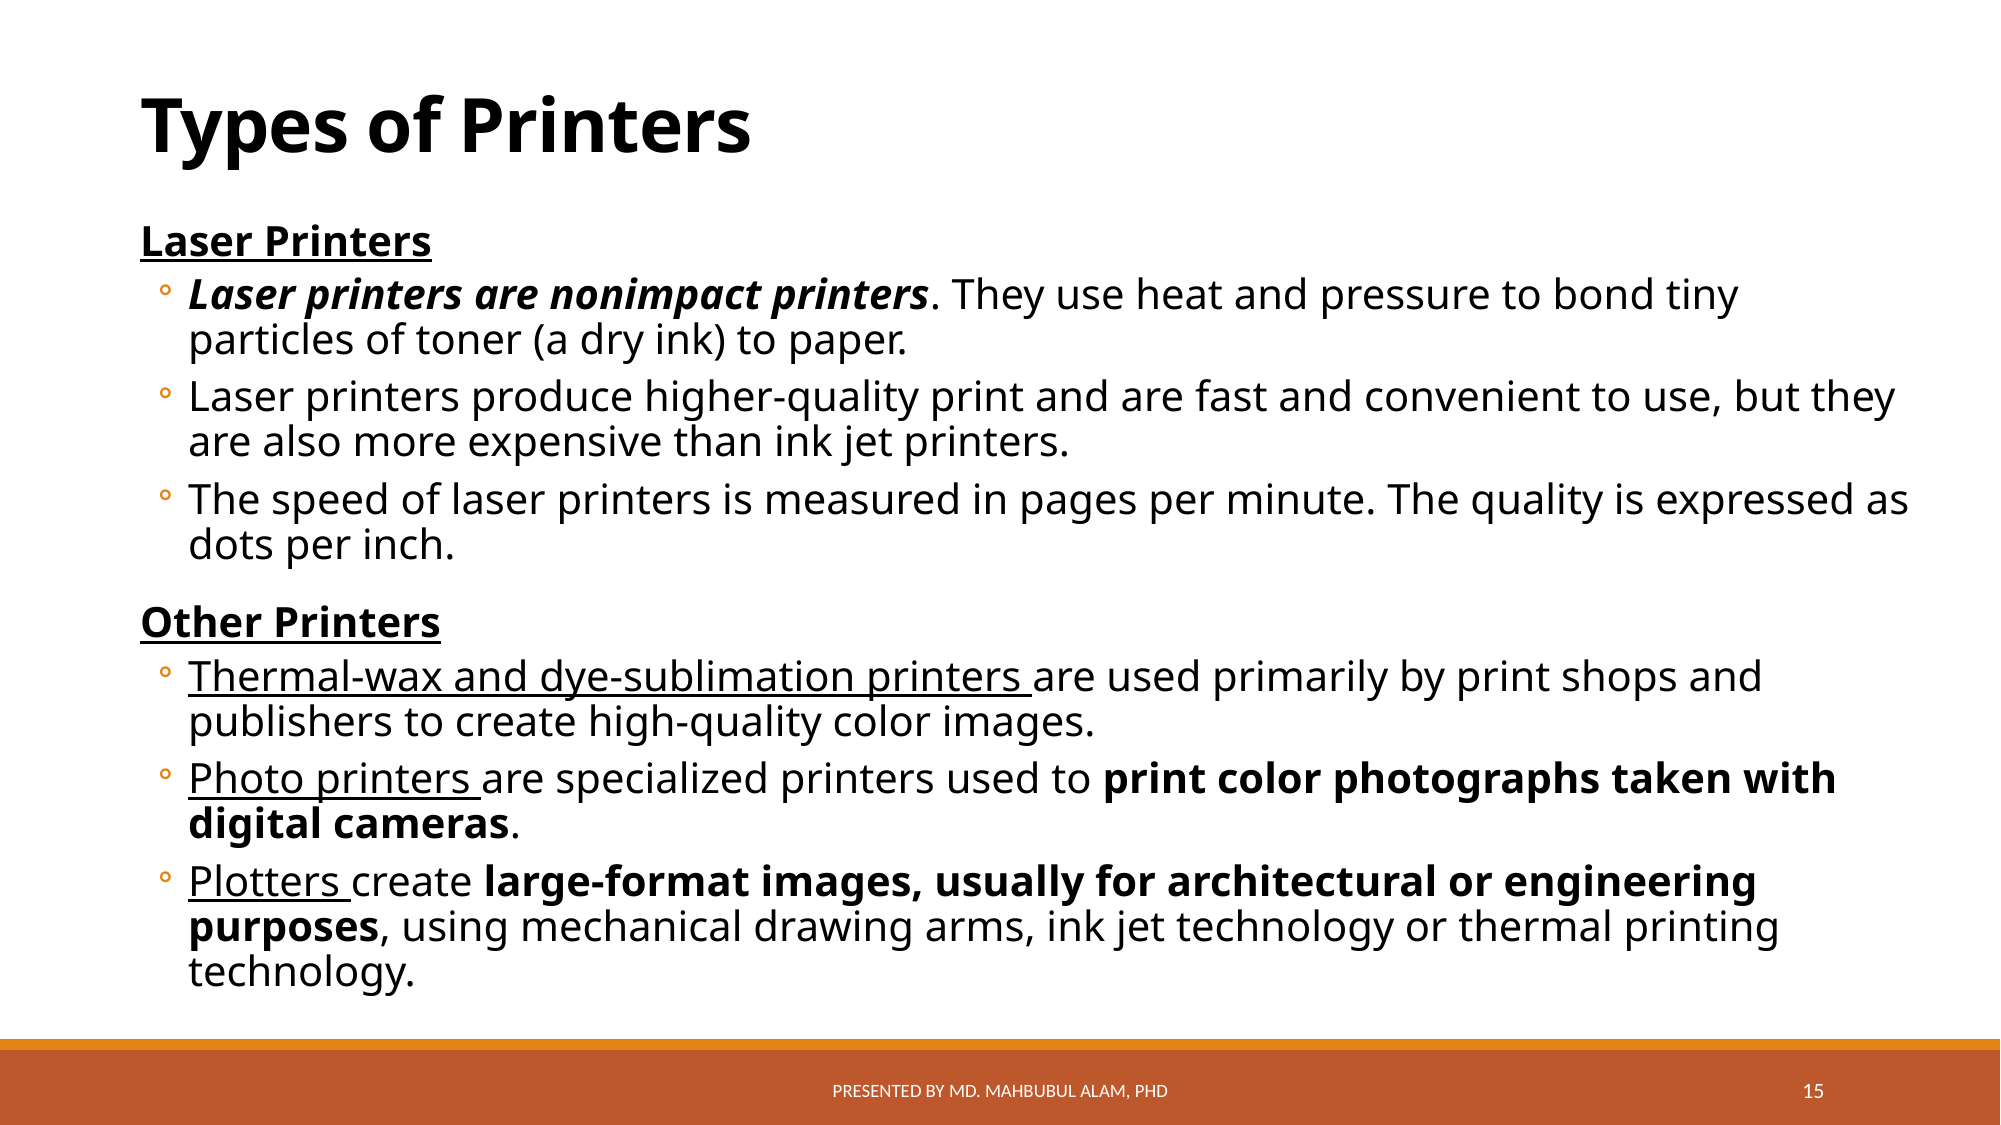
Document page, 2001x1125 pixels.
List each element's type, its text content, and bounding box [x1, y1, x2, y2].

slide_number 15 [1624, 1059, 1840, 1120]
title Types of Printers [125, 62, 1830, 175]
footer Presented by Md. Mahbubul Alam, PhD [604, 1059, 1396, 1120]
list Laser Printers Laser printers are nonimpact printers. They use heat and pressure to bond tiny particles of toner (a dry ink) to paper. Laser printers produce higher-quality print and are fast and convenient to use, but they are also more expensive than ink jet printers. The speed of laser printers is measured in pages per minute. The quality is expressed as dots per inch. Other Printers Thermal-wax and dye-sublimation printers are used primarily by print shops and publishers to create high-quality color images. Photo printers are specialized printers used to print color photographs taken with digital cameras. Plotters create large-format images, usually for architectural or engineering purposes, using mechanical drawing arms, ink jet technology or thermal printing technology. [125, 212, 1913, 988]
